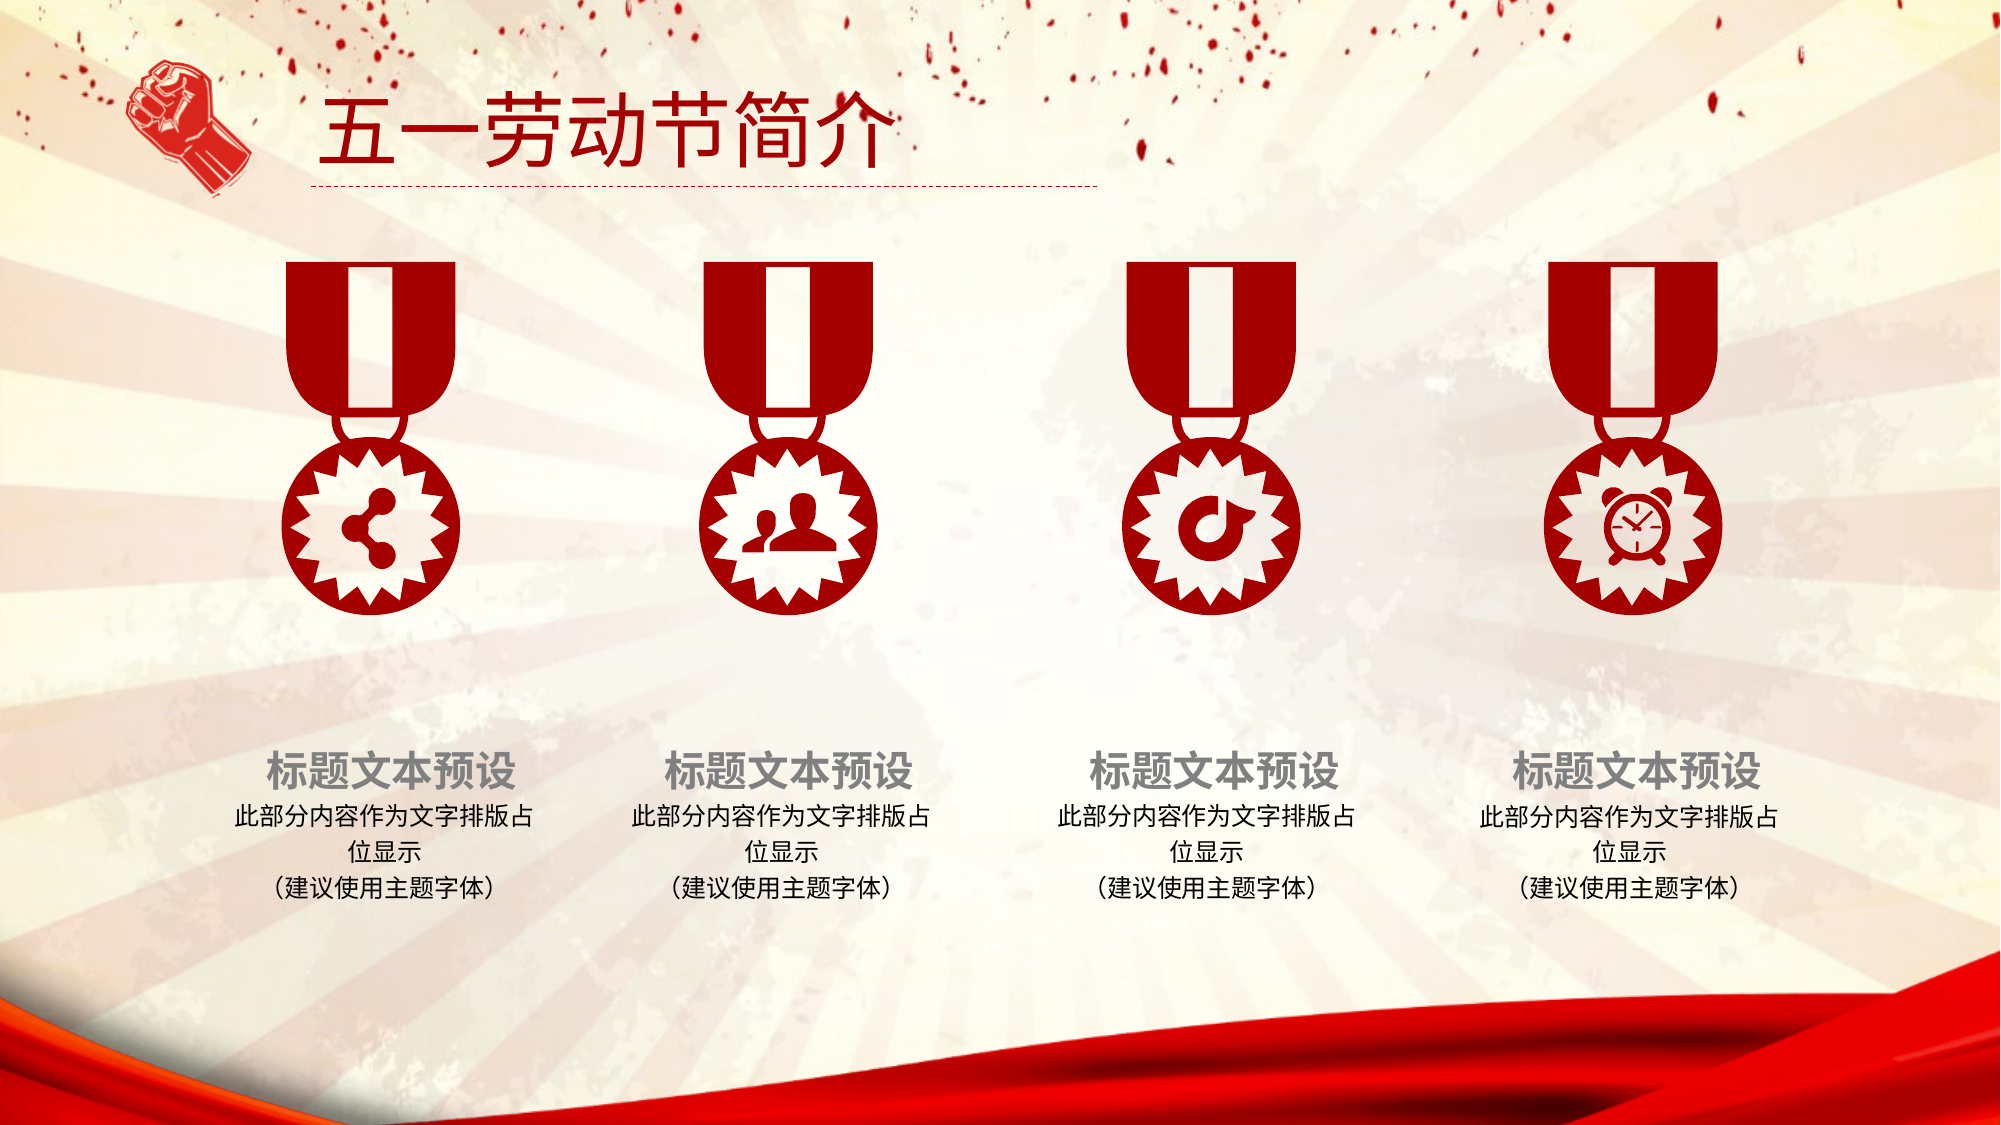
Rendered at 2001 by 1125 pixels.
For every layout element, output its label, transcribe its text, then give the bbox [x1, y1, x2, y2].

text_box [1543, 261, 1723, 616]
text_box [1650, 487, 1672, 508]
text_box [626, 725, 952, 843]
text_box 五一劳动节简介 [252, 70, 913, 186]
text_box [1621, 510, 1654, 532]
text_box [341, 487, 396, 569]
text_box [1603, 493, 1671, 566]
text_box [1122, 261, 1301, 616]
text_box [699, 261, 878, 616]
text_box [1635, 503, 1639, 514]
text_box [1178, 495, 1256, 562]
text_box [1601, 487, 1624, 508]
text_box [229, 725, 555, 843]
text_box [1635, 541, 1639, 553]
text_box [769, 493, 837, 552]
text_box [742, 510, 776, 553]
text_box [281, 261, 461, 616]
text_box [1052, 725, 1378, 843]
text_box [1650, 525, 1662, 529]
text_box [1611, 525, 1623, 529]
picture [0, 0, 2001, 1125]
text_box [1474, 725, 1800, 843]
